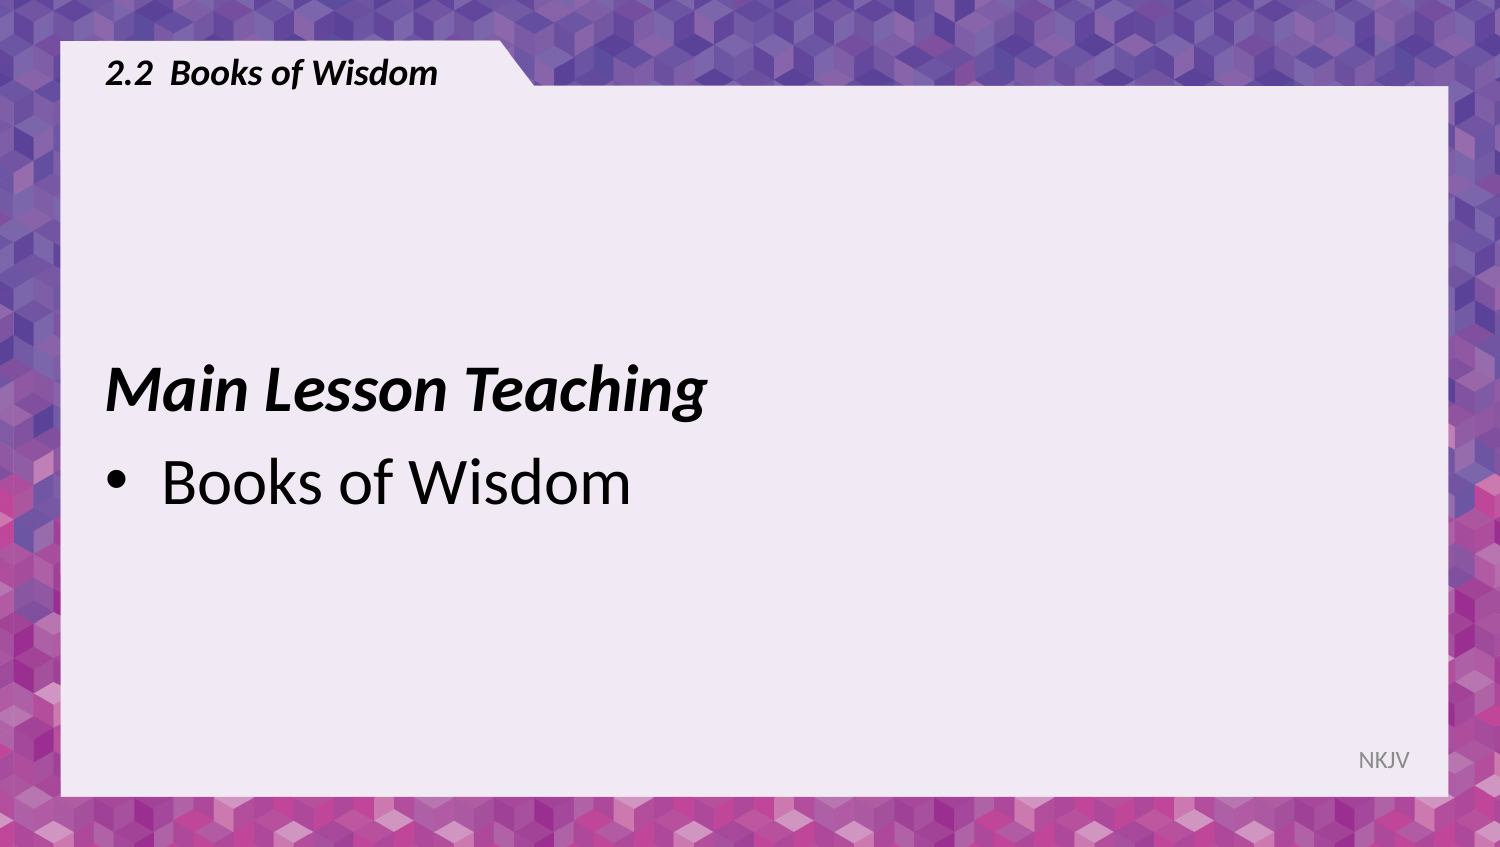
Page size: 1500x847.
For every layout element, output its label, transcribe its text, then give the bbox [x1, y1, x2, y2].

picture [0, 0, 1500, 847]
list Main Lesson Teaching Books of Wisdom [89, 141, 1403, 722]
title 2.2 Books of Wisdom [89, 33, 1420, 108]
footer NKJV [950, 736, 1425, 782]
